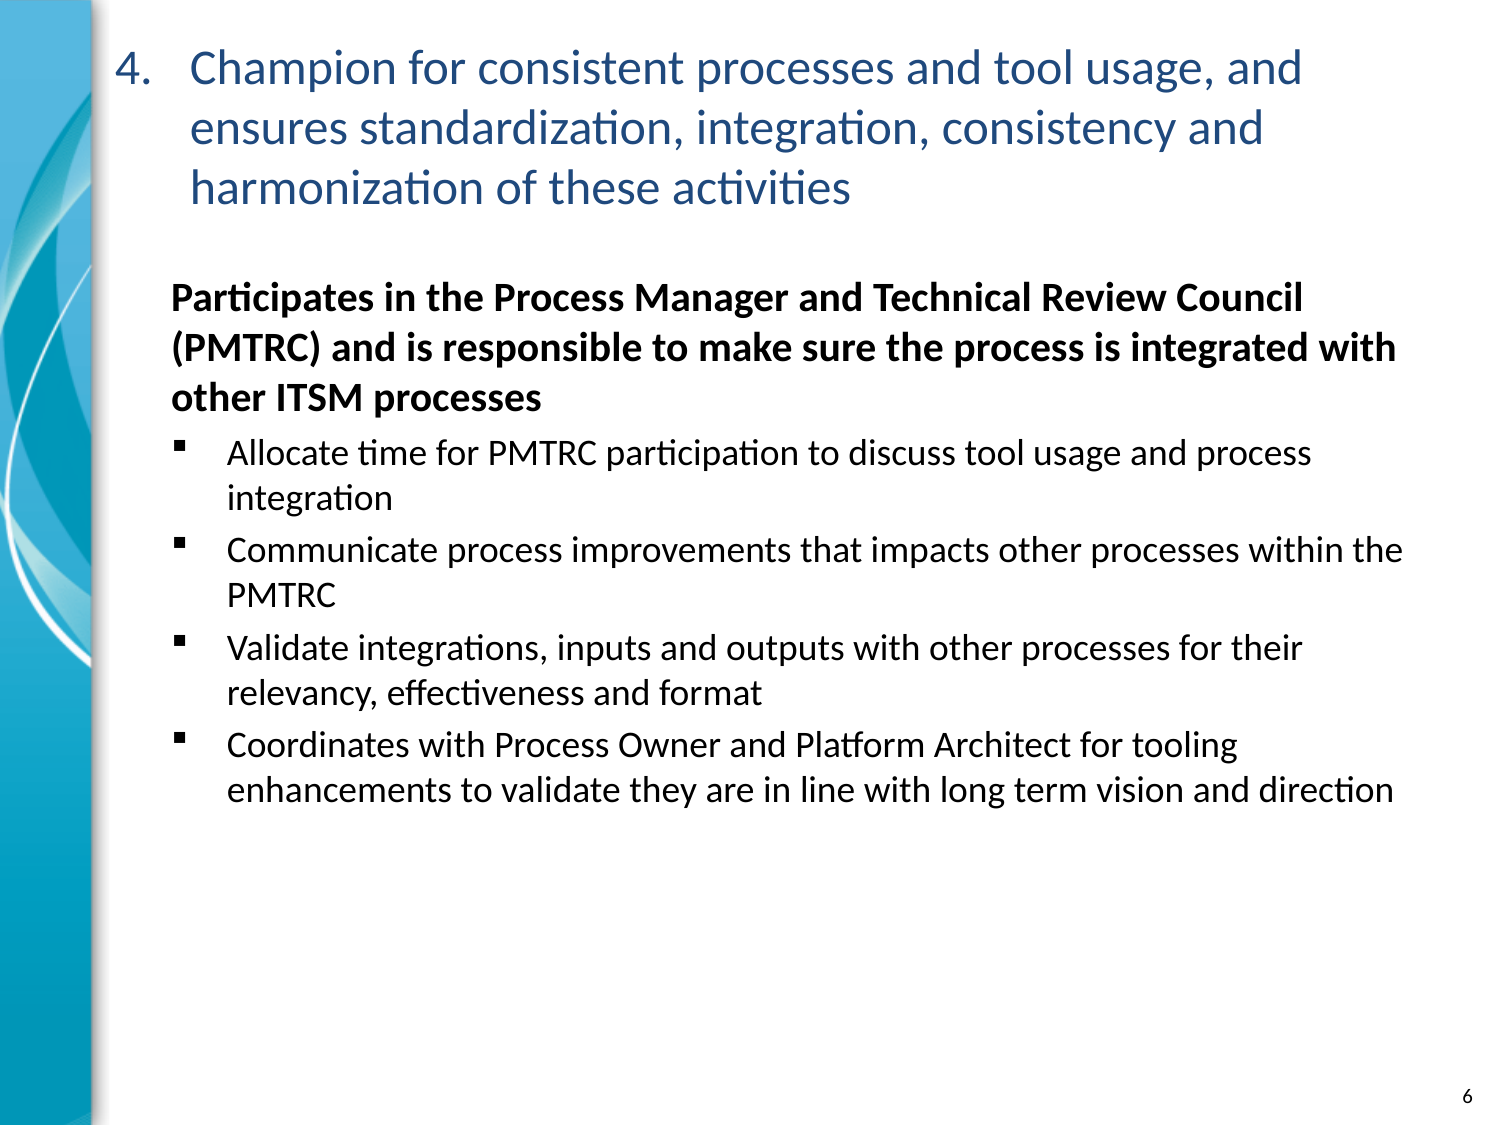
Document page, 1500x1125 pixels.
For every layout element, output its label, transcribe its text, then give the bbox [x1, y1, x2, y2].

text_box 6 [1437, 1074, 1488, 1111]
picture [0, 0, 110, 1125]
title Champion for consistent processes and tool usage, and ensures standardization, integration, consistency and harmonization of these activities [99, 24, 1450, 225]
list Participates in the Process Manager and Technical Review Council (PMTRC) and is responsible to make sure the process is integrated with other ITSM processes Allocate time for PMTRC participation to discuss tool usage and process integration Communicate process improvements that impacts other processes within the PMTRC Validate integrations, inputs and outputs with other processes for their relevancy, effectiveness and format Coordinates with Process Owner and Platform Architect for tooling enhancements to validate they are in line with long term vision and direction [99, 262, 1459, 1100]
